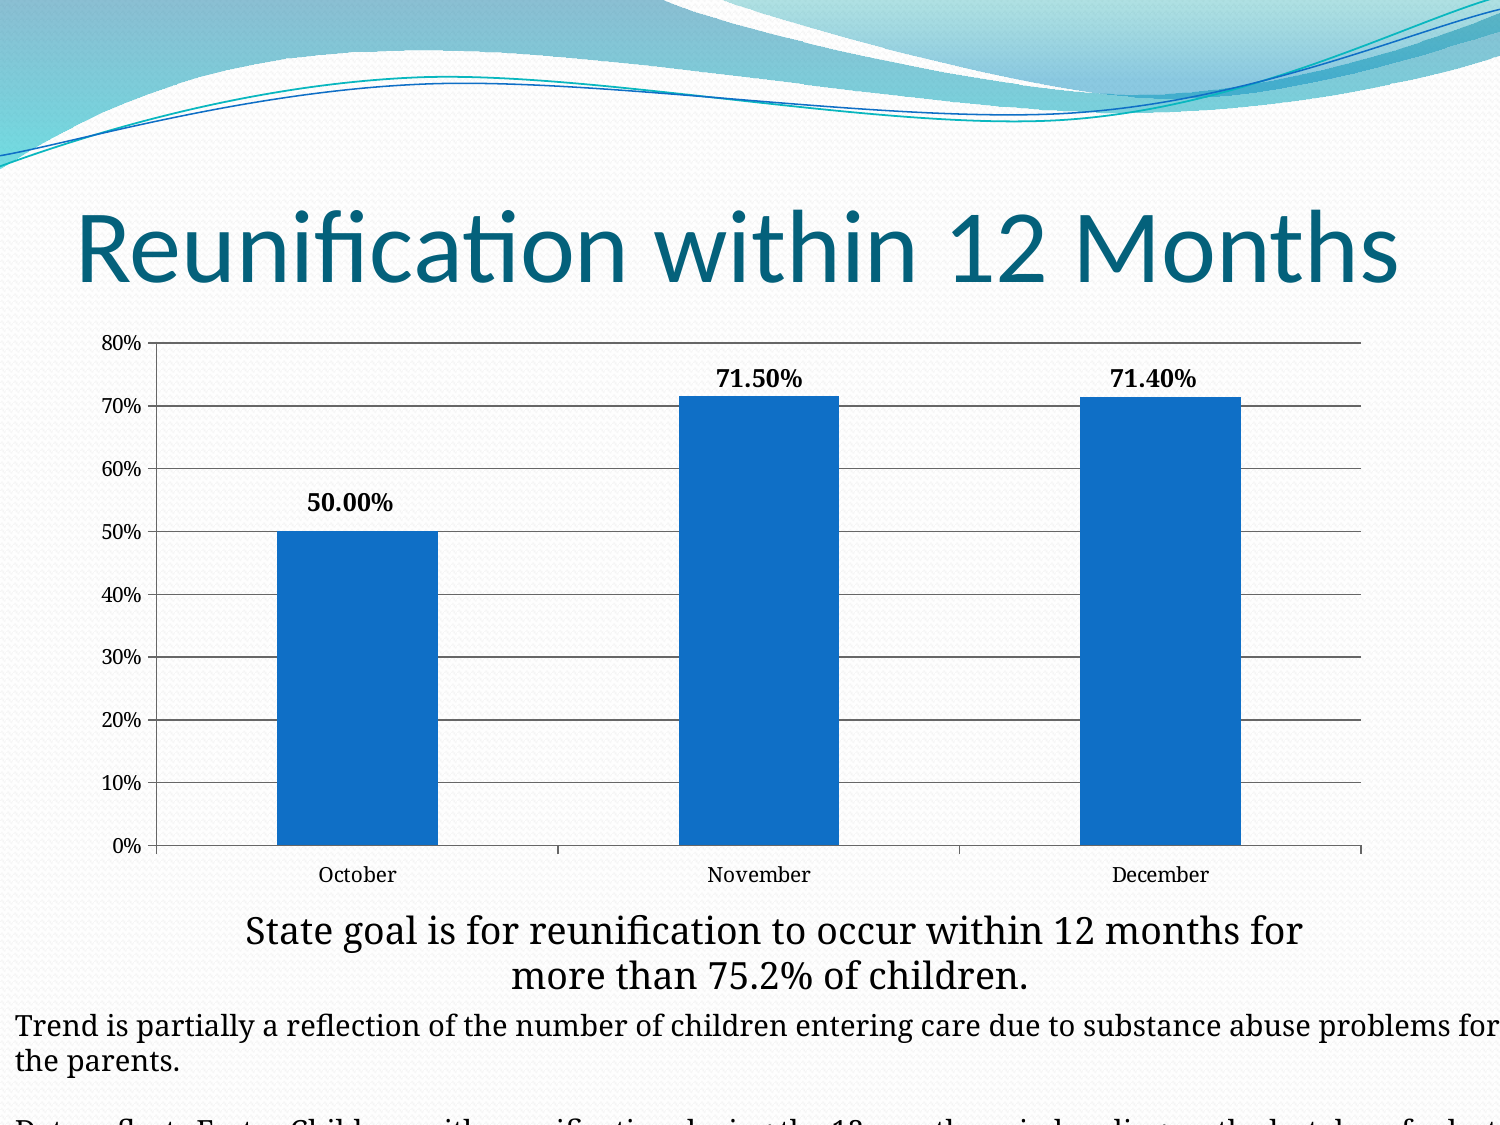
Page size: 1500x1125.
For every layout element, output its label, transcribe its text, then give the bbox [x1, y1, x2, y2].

chart [74, 317, 1388, 901]
text_box State goal is for reunification to occur within 12 months for more than 75.2% of children. [212, 914, 1338, 999]
title Reunification within 12 Months [75, 115, 1425, 303]
text_box Trend is partially a reflection of the number of children entering care due to substance abuse problems for the parents. Data reflects Foster Children with reunification during the 12 month period ending on the last day of selected month [0, 999, 1500, 1125]
